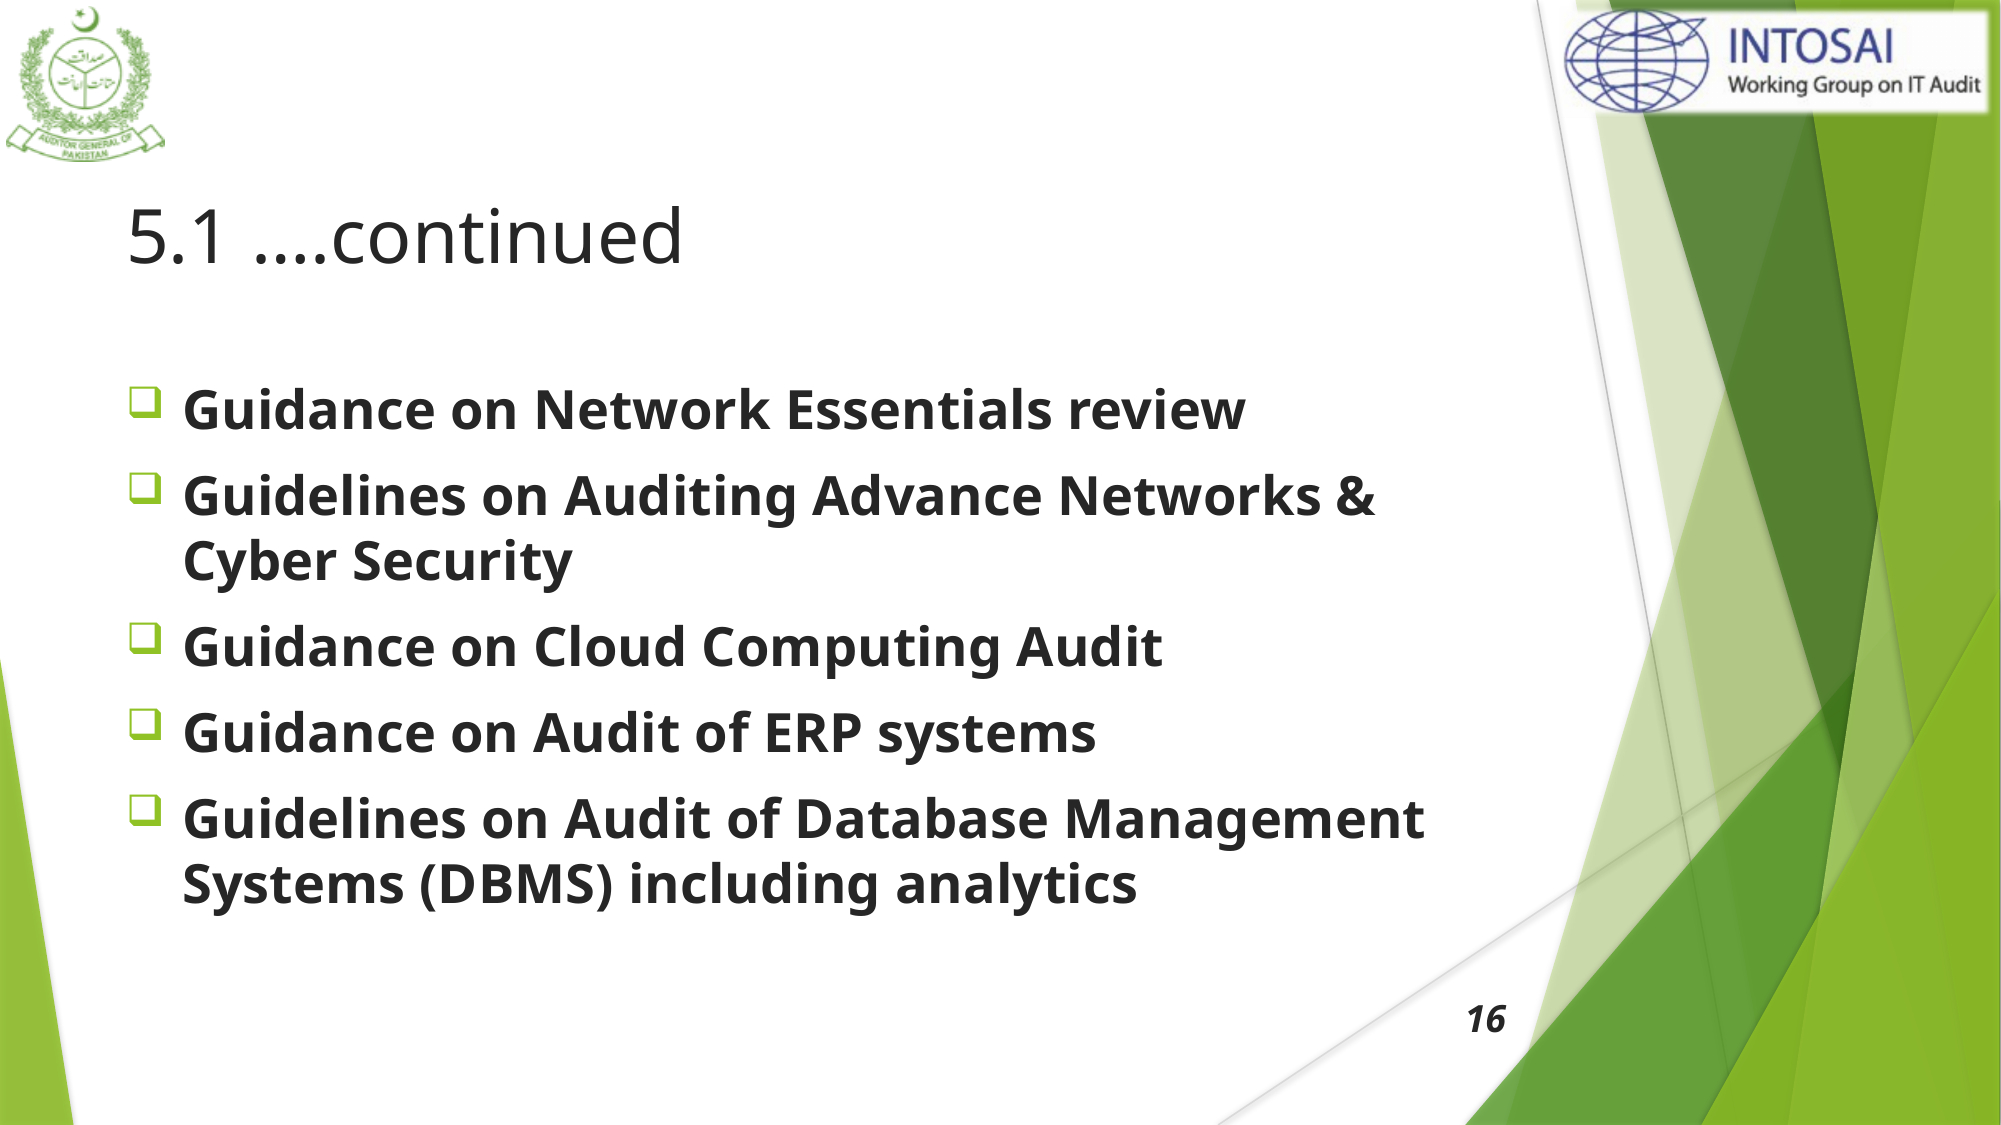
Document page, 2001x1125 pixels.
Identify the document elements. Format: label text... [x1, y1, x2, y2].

picture [1567, 13, 1985, 111]
list Guidance on Network Essentials review Guidelines on Auditing Advance Networks & Cyber Security Guidance on Cloud Computing Audit Guidance on Audit of ERP systems Guidelines on Audit of Database Management Systems (DBMS) including analytics [111, 368, 1522, 1051]
title 5.1 ….continued [111, 180, 1522, 368]
slide_number 16 [1409, 991, 1522, 1051]
